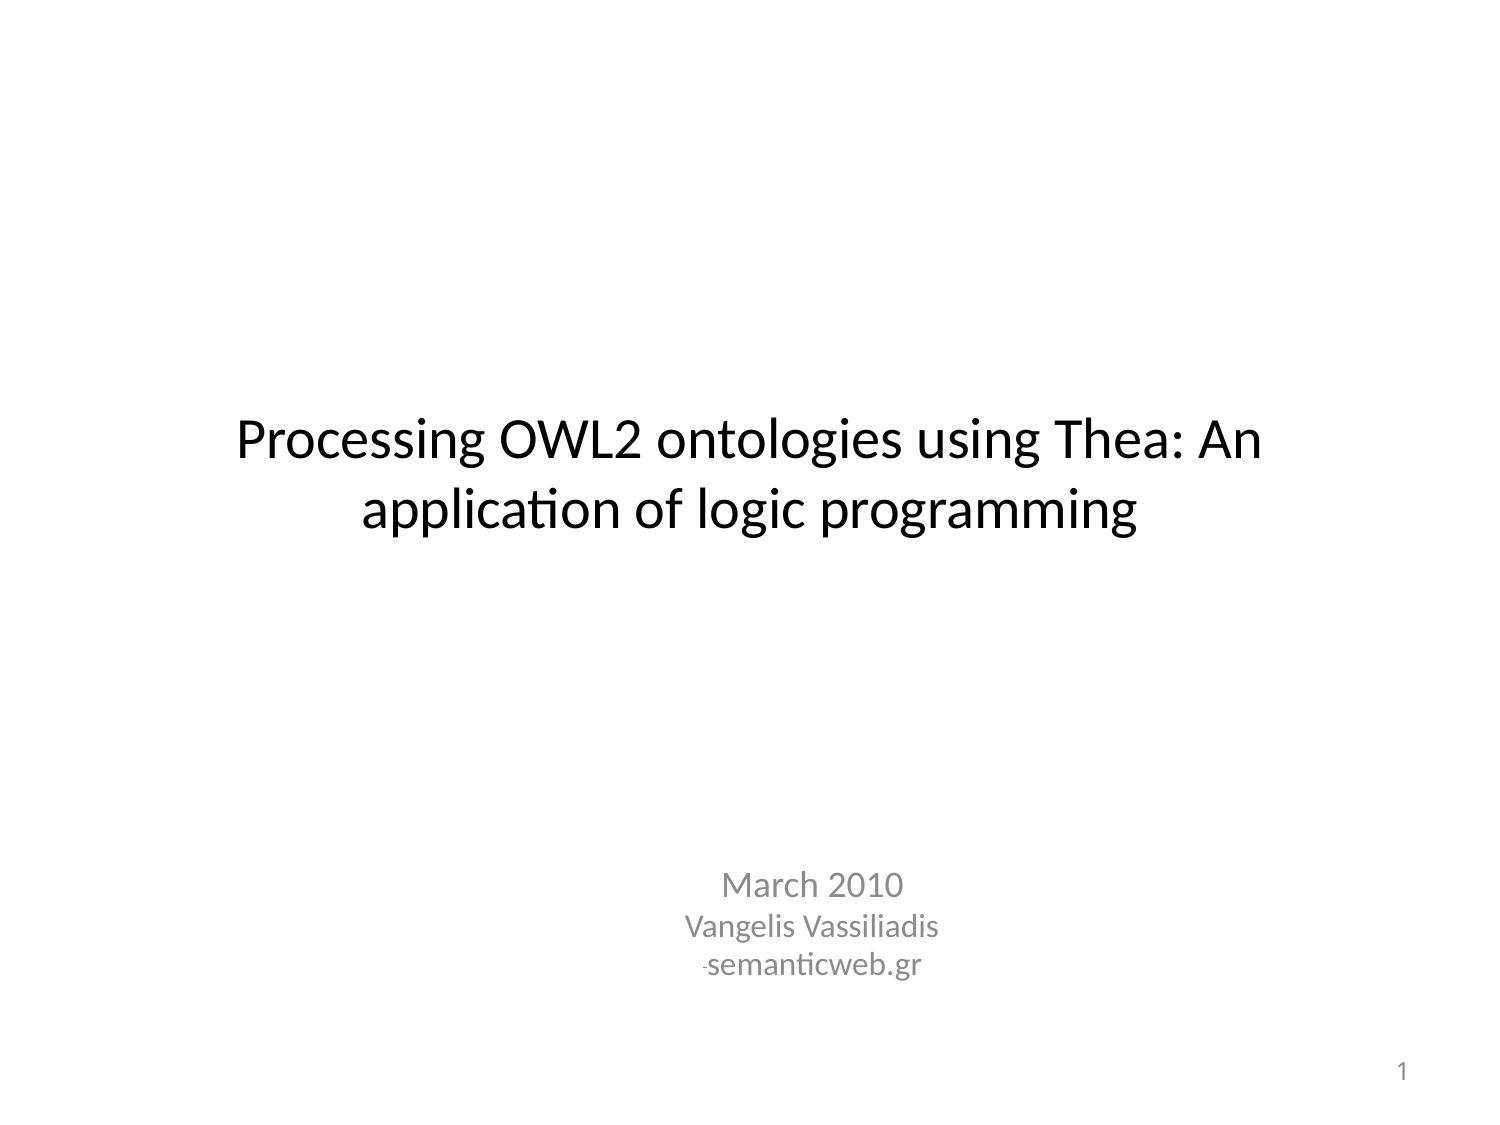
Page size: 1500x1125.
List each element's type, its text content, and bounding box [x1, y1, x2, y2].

subtitle March 2010 Vangelis Vassiliadis semanticweb.gr [237, 562, 1388, 1000]
title Processing OWL2 ontologies using Thea: An application of logic programming [112, 349, 1388, 591]
slide_number 1 [1074, 1042, 1425, 1103]
